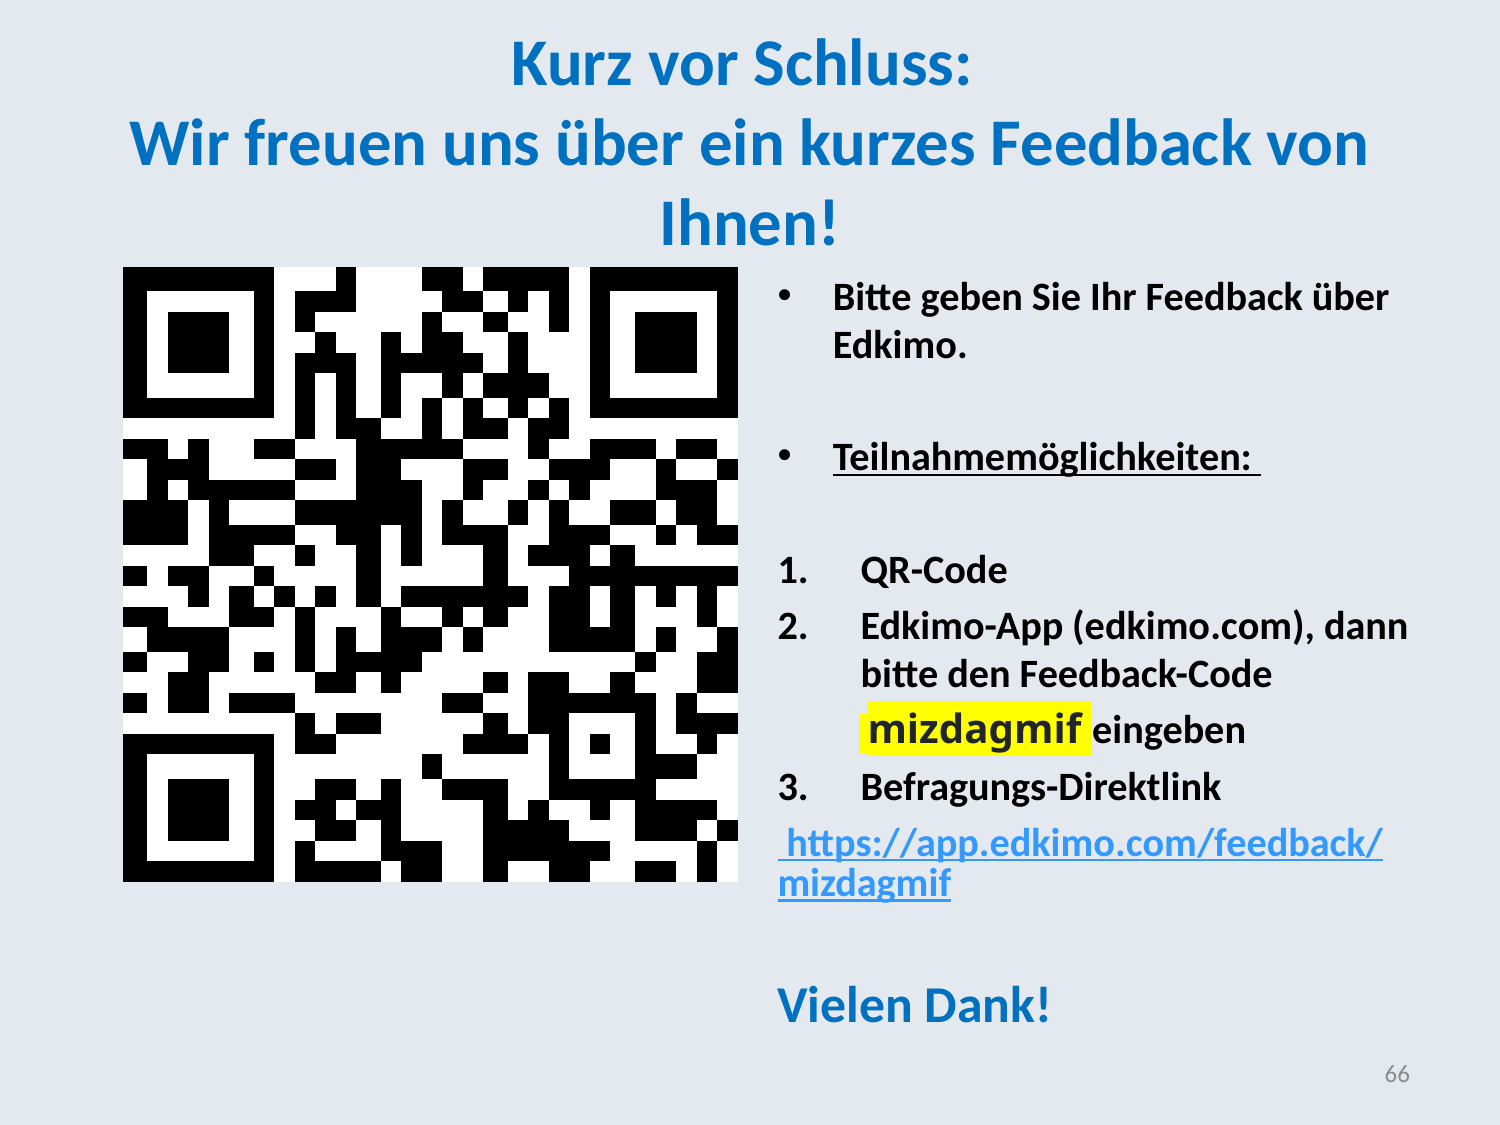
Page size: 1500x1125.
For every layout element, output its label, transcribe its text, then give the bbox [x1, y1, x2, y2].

slide_number 66 [1074, 1042, 1425, 1103]
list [123, 267, 739, 882]
list Bitte geben Sie Ihr Feedback über Edkimo. Teilnahmemöglichkeiten: QR-Code Edkimo-App (edkimo.com), dann bitte den Feedback-Code mizdagmif eingeben Befragungs-Direktlink https://app.edkimo.com/feedback/mizdagmif Vielen Dank! [762, 262, 1425, 1005]
title Kurz vor Schluss: Wir freuen uns über ein kurzes Feedback von Ihnen! [75, 45, 1425, 233]
